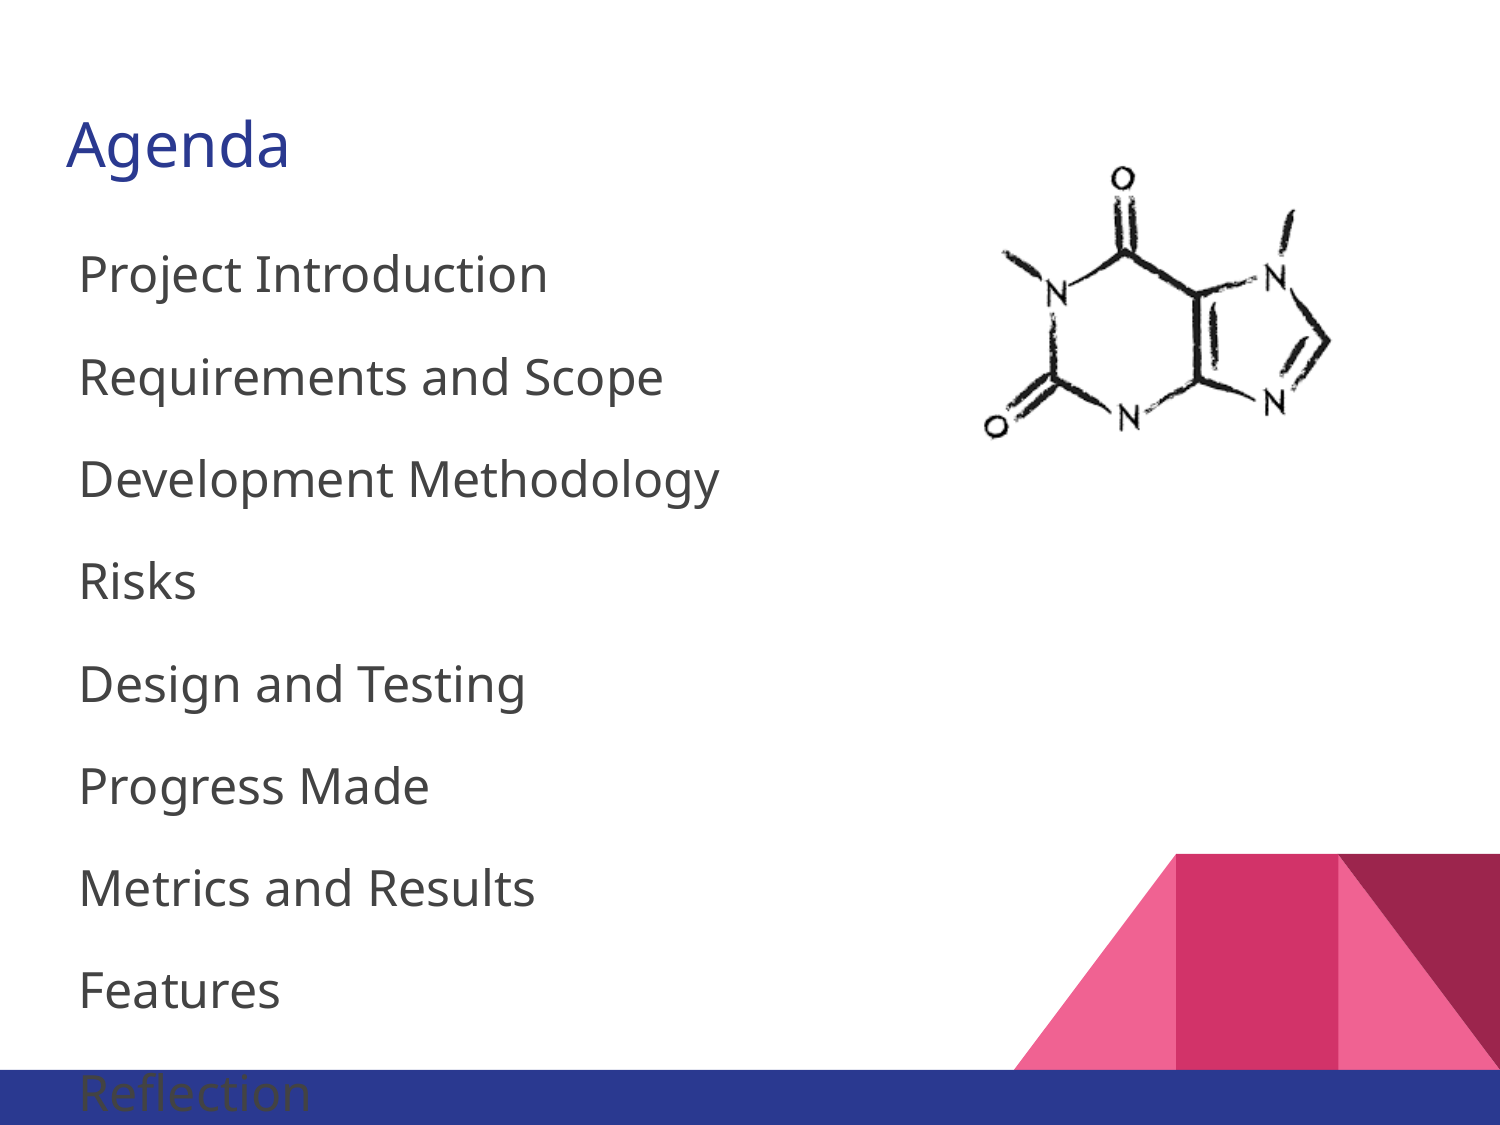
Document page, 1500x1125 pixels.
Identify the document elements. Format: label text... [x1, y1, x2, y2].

list Project Introduction Requirements and Scope Development Methodology Risks Design and Testing Progress Made Metrics and Results Features Reflection Future Plans [51, 218, 1449, 950]
title Agenda [51, 89, 1449, 218]
picture [954, 154, 1365, 452]
